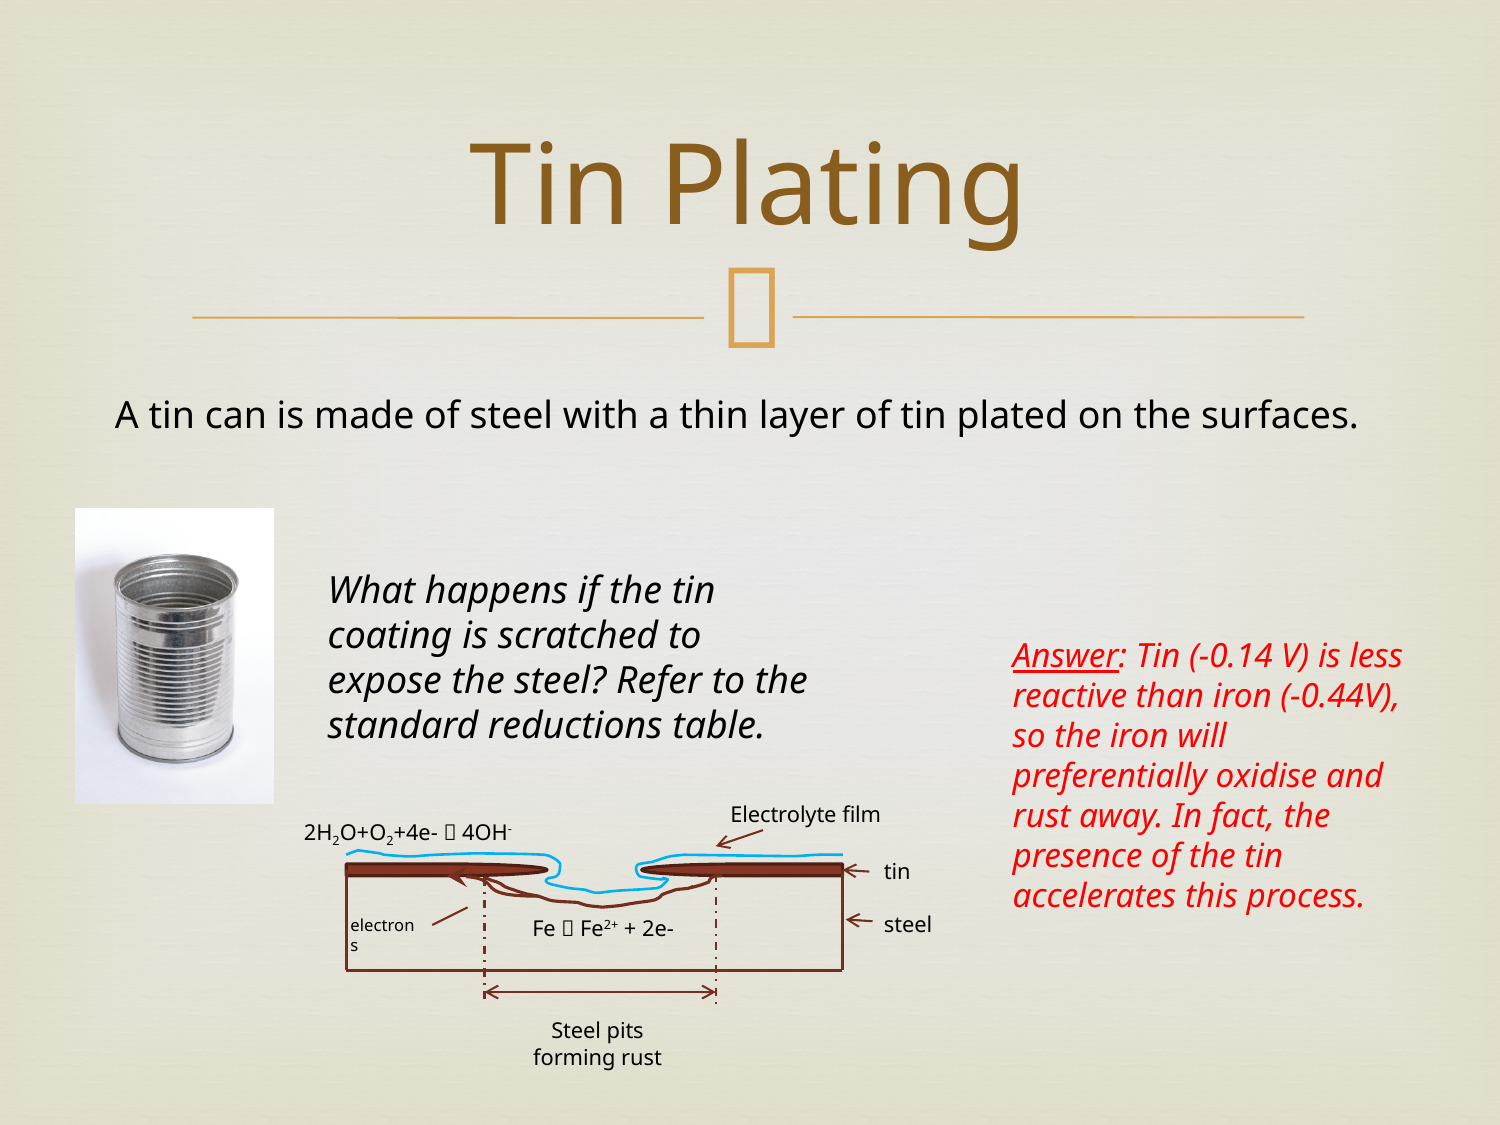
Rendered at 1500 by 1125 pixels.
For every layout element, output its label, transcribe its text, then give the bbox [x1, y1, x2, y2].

title Tin Plating [112, 93, 1386, 267]
text_box A tin can is made of steel with a thin layer of tin plated on the surfaces. [100, 383, 1400, 444]
text_box What happens if the tin coating is scratched to expose the steel? Refer to the standard reductions table. [312, 559, 830, 754]
text_box Answer: Tin (-0.14 V) is less reactive than iron (-0.44V), so the iron will preferentially oxidise and rust away. In fact, the presence of the tin accelerates this process. [998, 627, 1436, 922]
picture [75, 508, 274, 805]
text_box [288, 792, 965, 1079]
